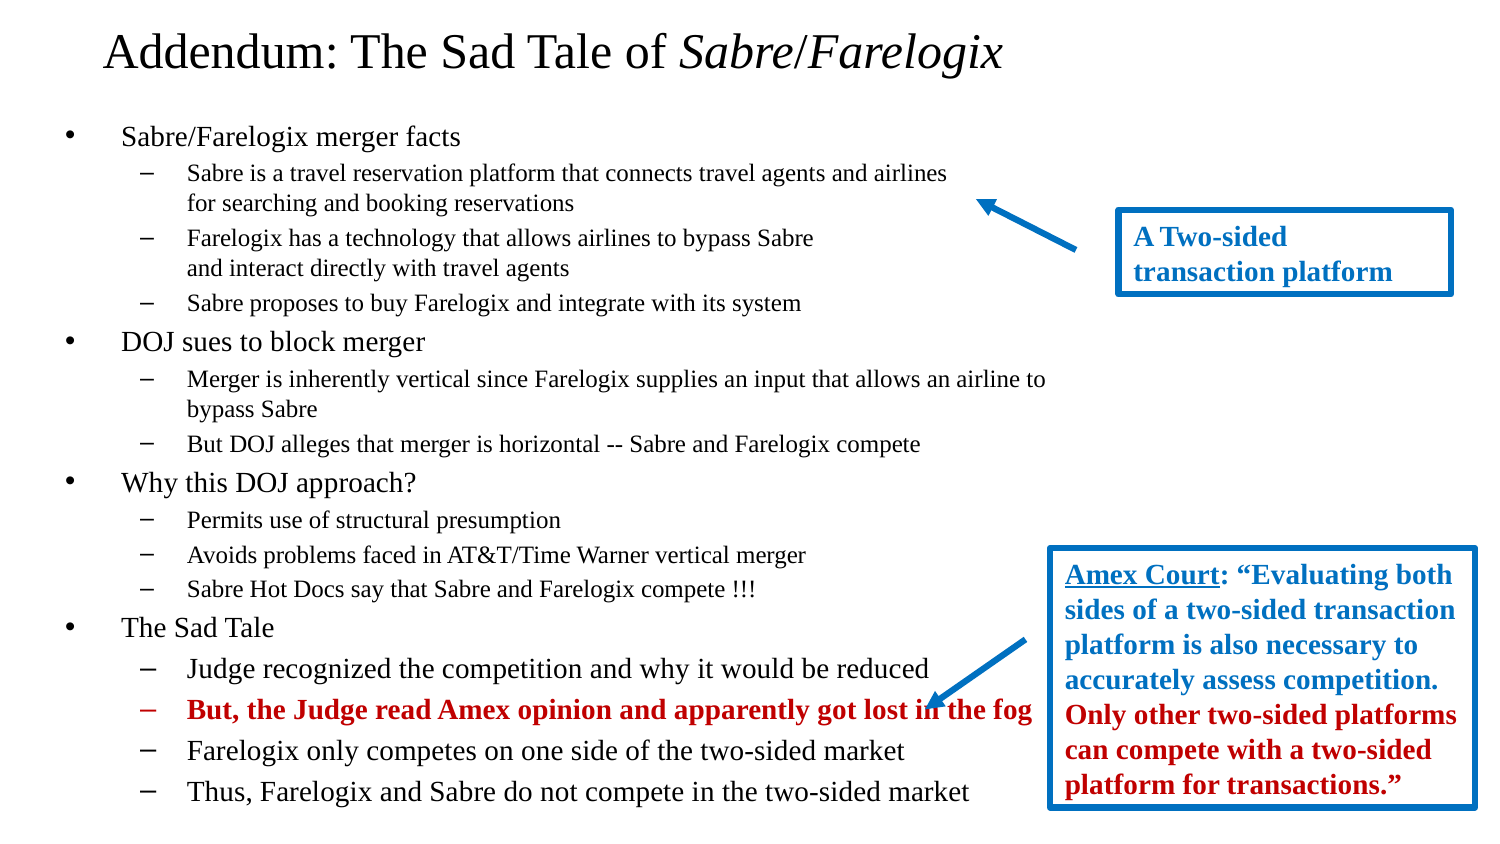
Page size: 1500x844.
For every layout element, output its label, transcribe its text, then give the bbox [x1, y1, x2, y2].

text_box A Two-sided transaction platform [1118, 209, 1451, 295]
title Addendum: The Sad Tale of Sabre/Farelogix [87, 0, 1438, 120]
footer [512, 782, 988, 828]
list Sabre/Farelogix merger facts Sabre is a travel reservation platform that connects travel agents and airlines for searching and booking reservations Farelogix has a technology that allows airlines to bypass Sabre and interact directly with travel agents Sabre proposes to buy Farelogix and integrate with its system DOJ sues to block merger Merger is inherently vertical since Farelogix supplies an input that allows an airline to bypass Sabre But DOJ alleges that merger is horizontal -- Sabre and Farelogix compete Why this DOJ approach? Permits use of structural presumption Avoids problems faced in AT&T/Time Warner vertical merger Sabre Hot Docs say that Sabre and Farelogix compete !!! The Sad Tale Judge recognized the competition and why it would be reduced But, the Judge read Amex opinion and apparently got lost in the fog Farelogix only competes on one side of the two-sided market Thus, Farelogix and Sabre do not compete in the two-sided market [50, 109, 1064, 844]
text_box Amex Court: “Evaluating both sides of a two-sided transaction platform is also necessary to accurately assess competition. Only other two-sided platforms can compete with a two-sided platform for transactions.” [1050, 548, 1475, 808]
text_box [924, 639, 1026, 710]
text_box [975, 198, 1077, 251]
